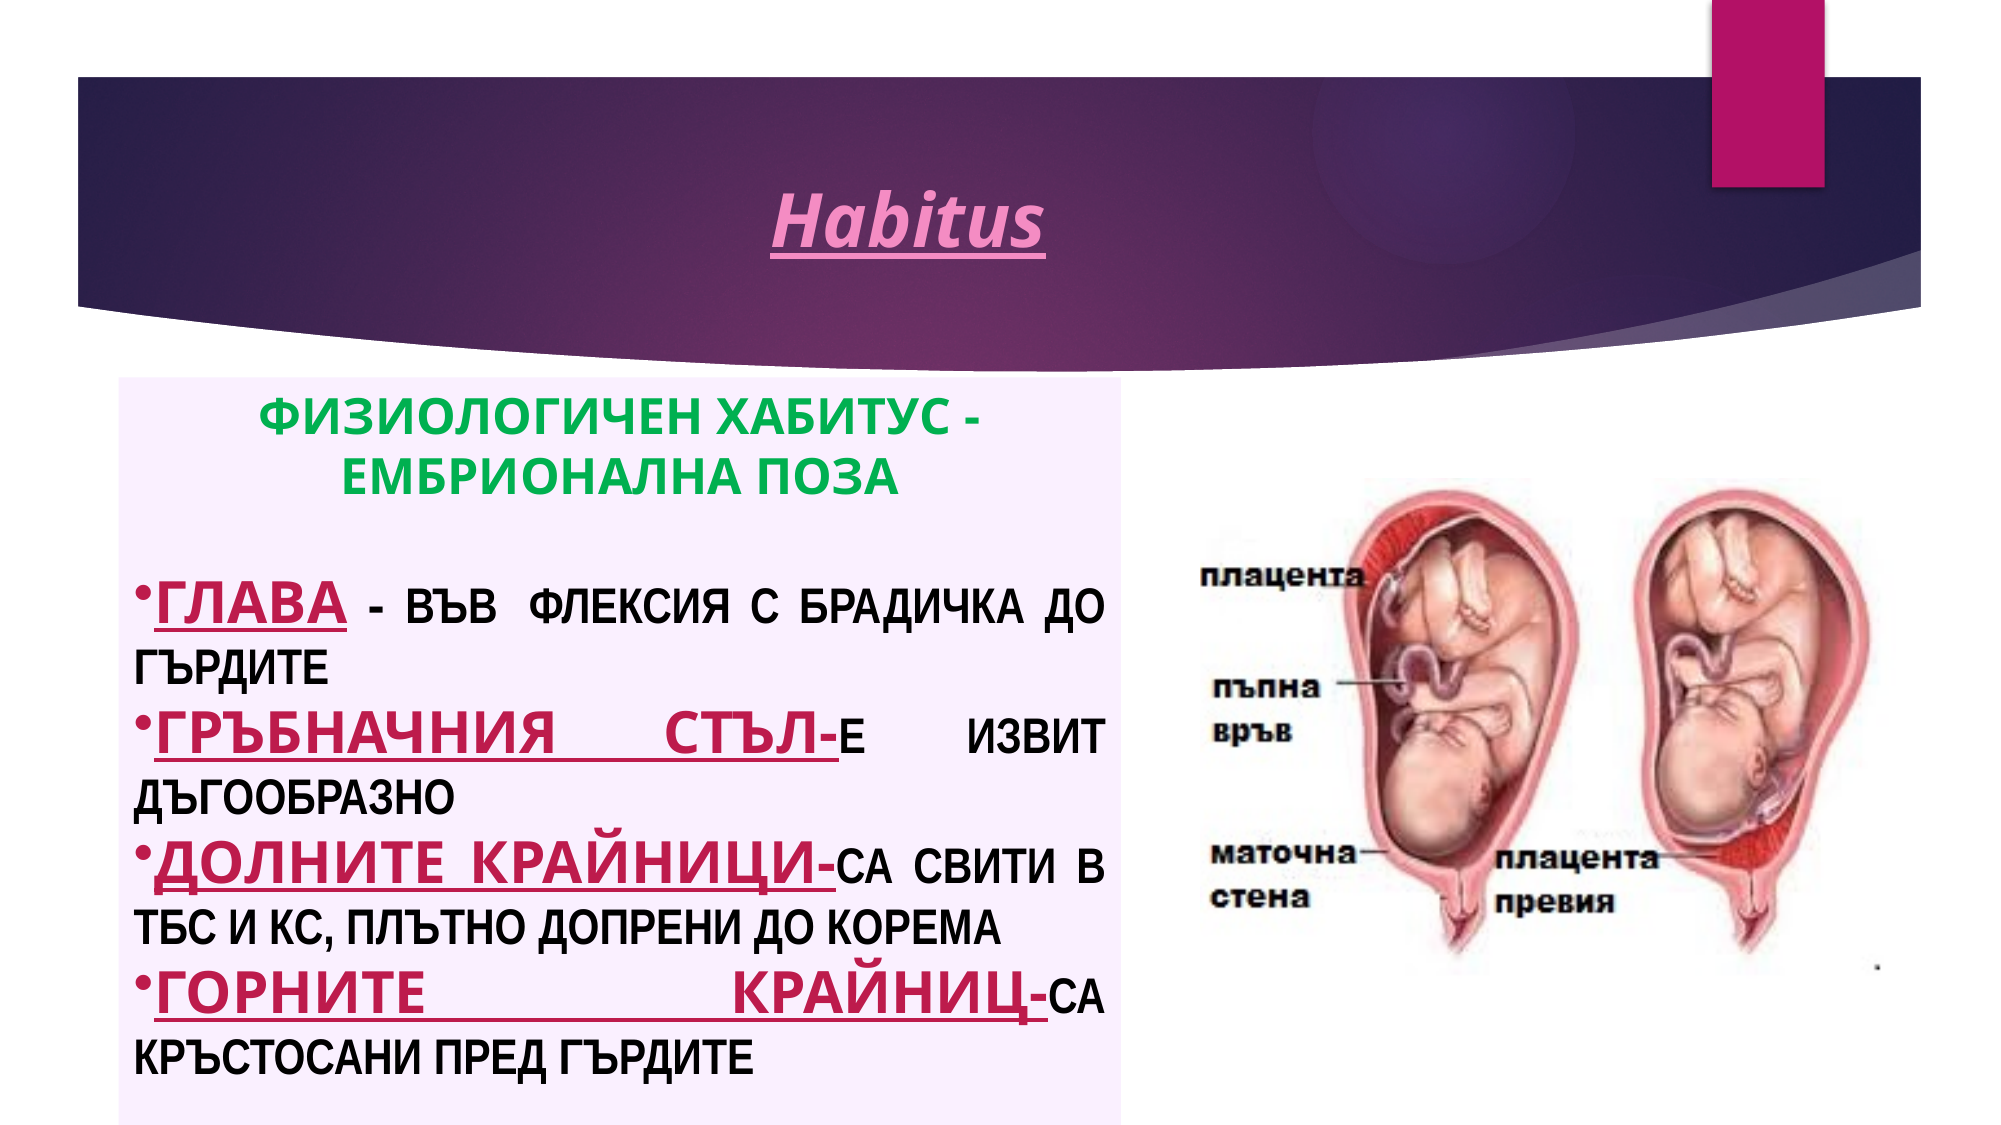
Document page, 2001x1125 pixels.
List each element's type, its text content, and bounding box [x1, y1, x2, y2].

list ФИЗИОЛОГИЧЕН ХАБИТУС - ЕМБРИОНАЛНА ПОЗА ГЛАВА - ВЪВ ФЛЕКСИЯ С БРАДИЧКА ДО ГЪРДИТЕ ГРЪБНАЧНИЯ СТЪЛ-Е ИЗВИТ ДЪГООБРАЗНО ДОЛНИТЕ КРАЙНИЦИ-СА СВИТИ В ТБС И КС, ПЛЪТНО ДОПРЕНИ ДО КОРЕМА ГОРНИТЕ КРАЙНИЦ-СА КРЪСТОСАНИ ПРЕД ГЪРДИТЕ [118, 377, 1121, 1125]
picture [1199, 478, 1896, 986]
title Habitus [189, 159, 1627, 276]
